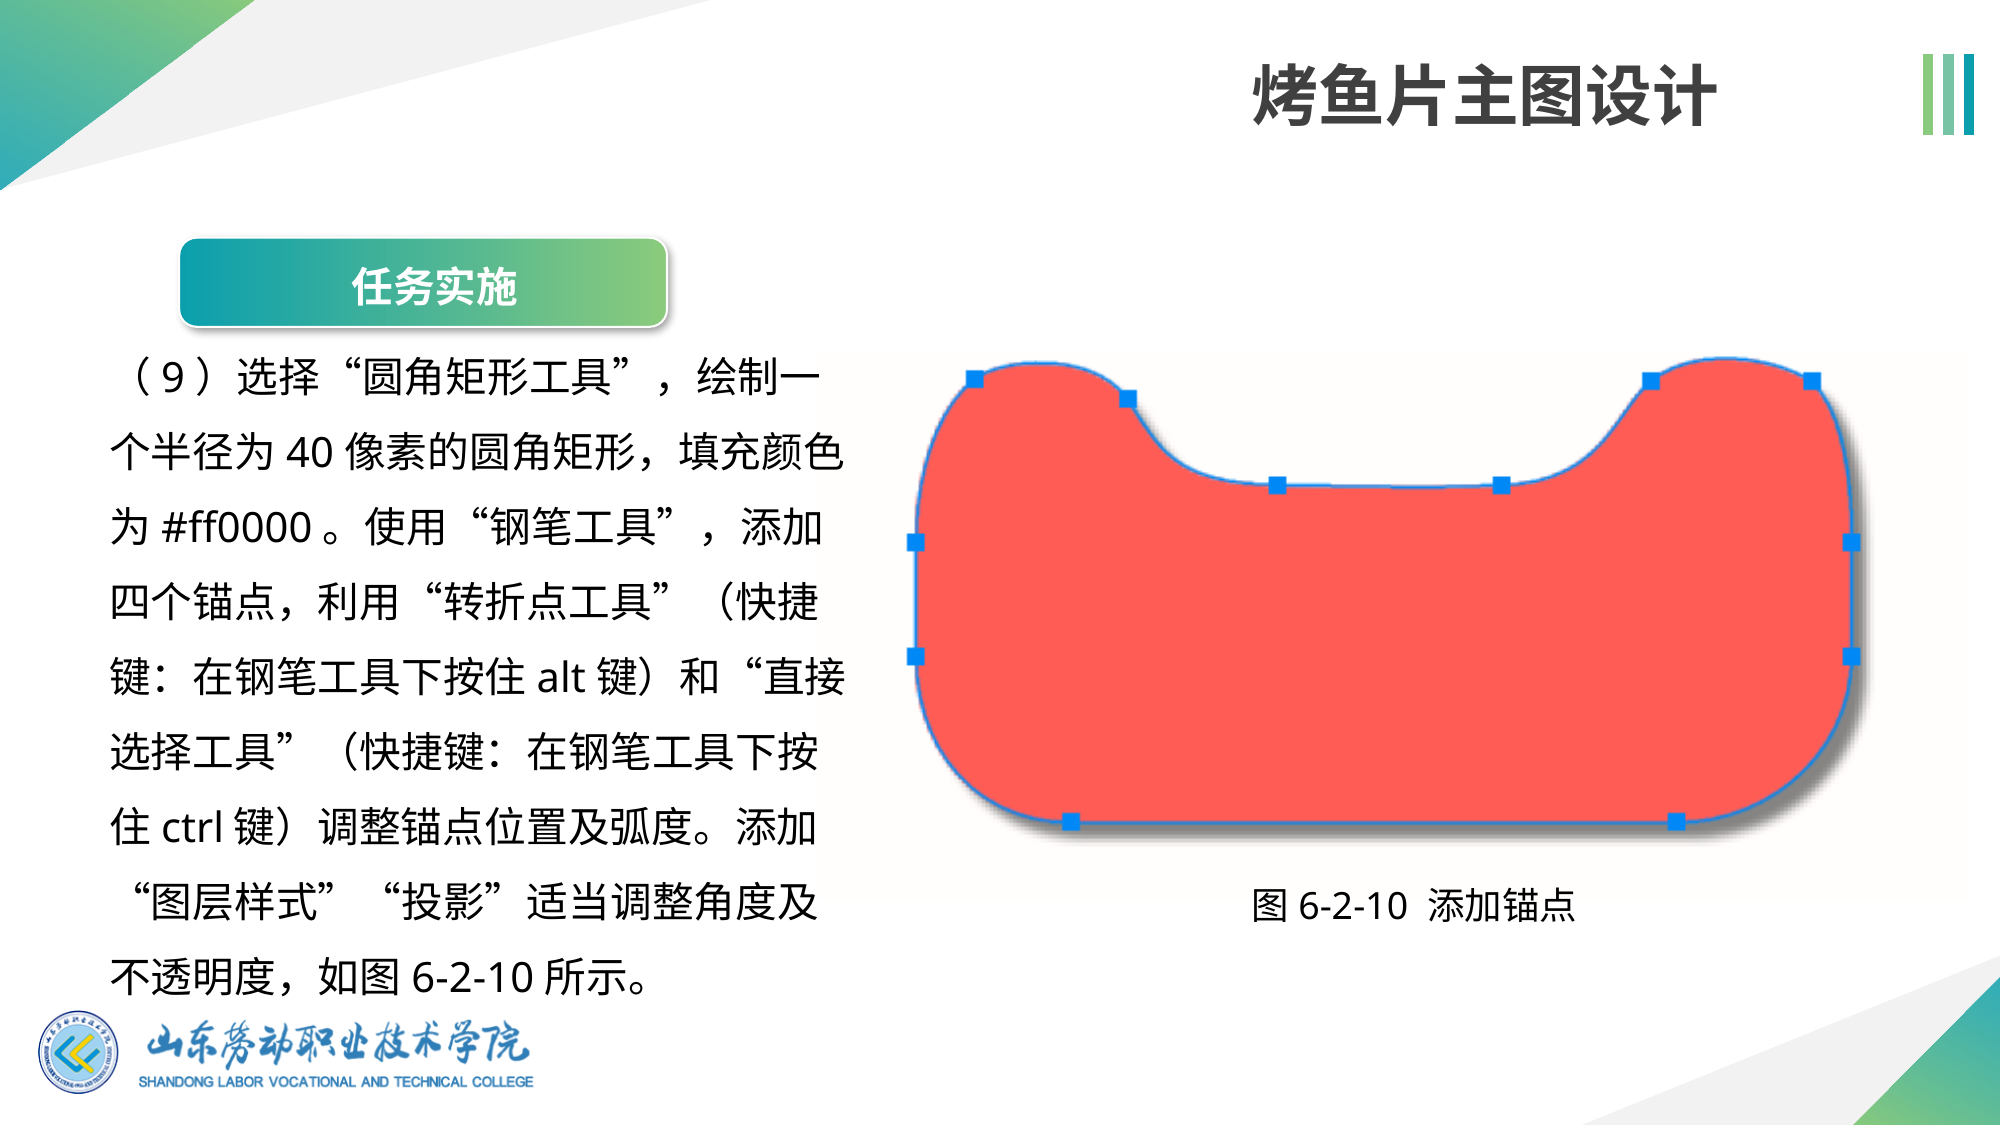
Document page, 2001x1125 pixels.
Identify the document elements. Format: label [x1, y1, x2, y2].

text_box [1928, 54, 1969, 136]
text_box [0, 0, 2000, 1125]
picture [38, 1010, 550, 1094]
text_box [179, 237, 677, 327]
